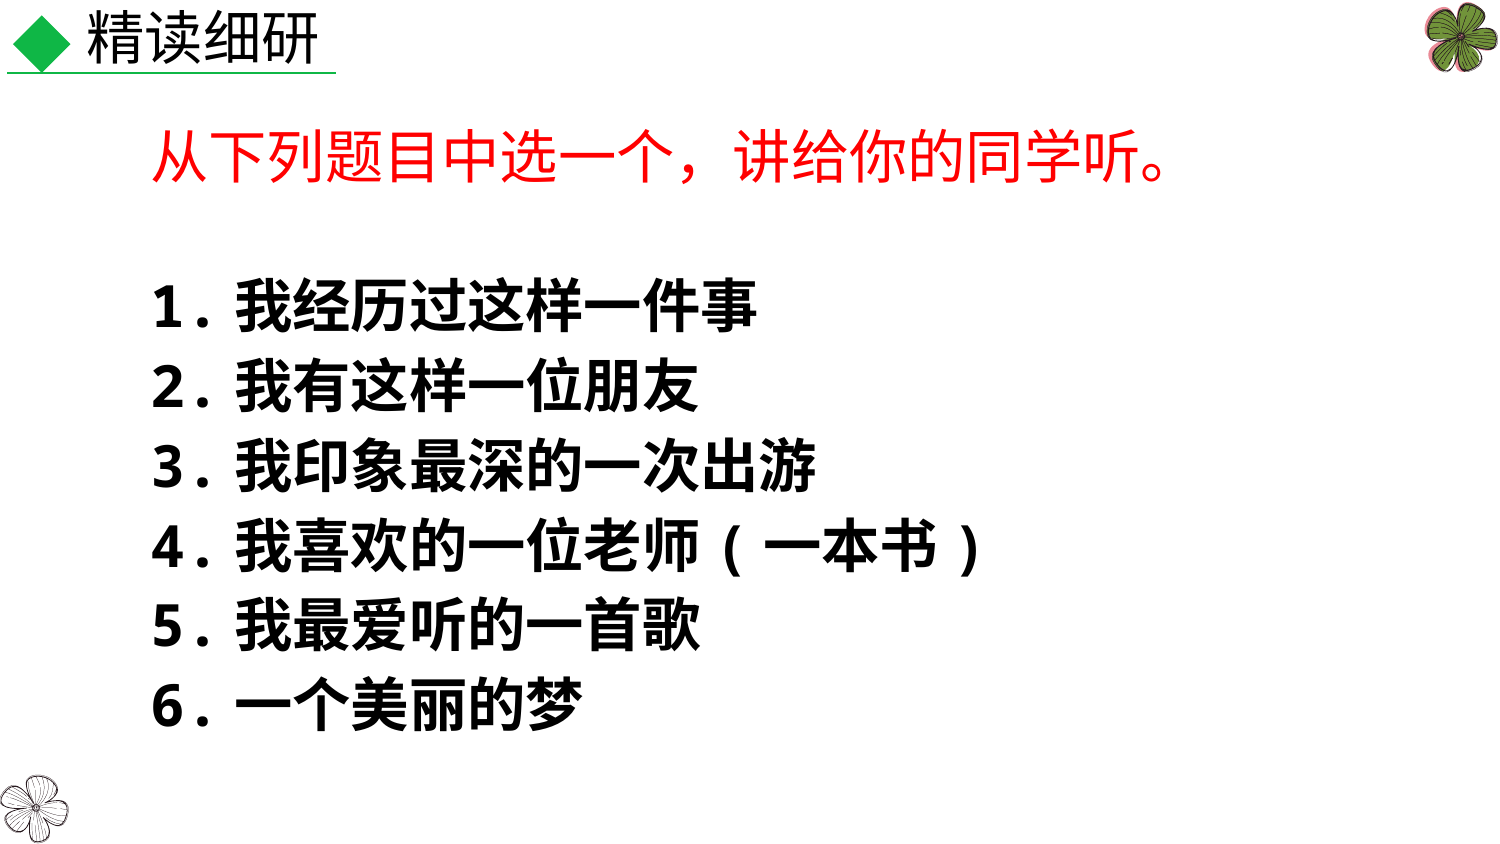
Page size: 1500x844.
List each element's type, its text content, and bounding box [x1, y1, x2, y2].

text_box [7, 0, 337, 80]
text_box 从下列题目中选一个，讲给你的同学听。 1.我经历过这样一件事 2.我有这样一位朋友 3.我印象最深的一次出游 4.我喜欢的一位老师(一本书) 5.我最爱听的一首歌 6.一个美丽的梦 [135, 112, 1317, 746]
